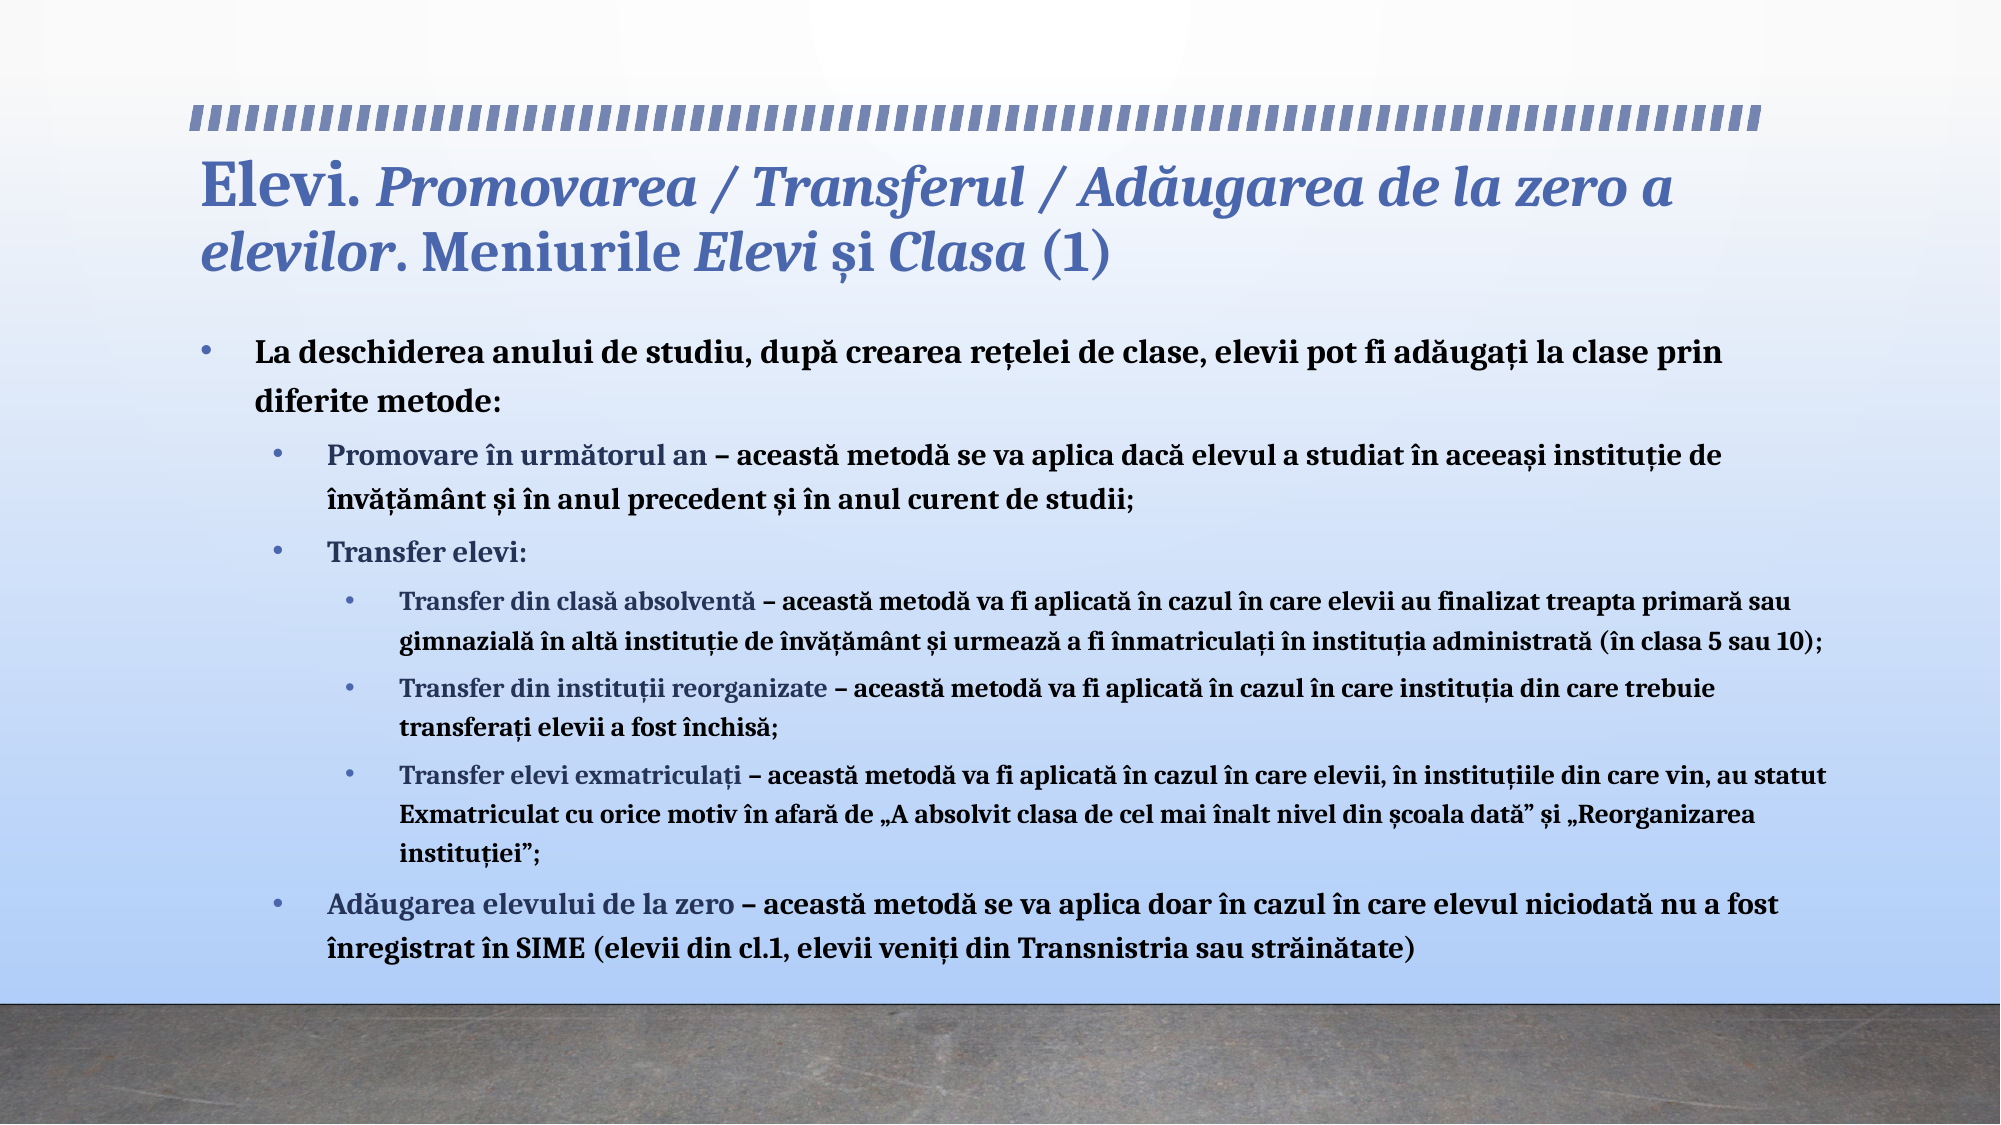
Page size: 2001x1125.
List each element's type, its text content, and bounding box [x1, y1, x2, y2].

list La deschiderea anului de studiu, după crearea rețelei de clase, elevii pot fi adăugați la clase prin diferite metode: Promovare în următorul an – această metodă se va aplica dacă elevul a studiat în aceeași instituție de învățământ și în anul precedent și în anul curent de studii; Transfer elevi: Transfer din clasă absolventă – această metodă va fi aplicată în cazul în care elevii au finalizat treapta primară sau gimnazială în altă instituție de învățământ și urmează a fi înmatriculați în instituția administrată (în clasa 5 sau 10); Transfer din instituții reorganizate – această metodă va fi aplicată în cazul în care instituția din care trebuie transferați elevii a fost închisă; Transfer elevi exmatriculați – această metodă va fi aplicată în cazul în care elevii, în instituțiile din care vin, au statut Exmatriculat cu orice motiv în afară de „A absolvit clasa de cel mai înalt nivel din școala dată” și „Reorganizarea instituției”; Adăugarea elevului de la zero – această metodă se va aplica doar în cazul în care elevul niciodată nu a fost înregistrat în SIME (elevii din cl.1, elevii veniți din Transnistria sau străinătate) [185, 313, 1854, 1008]
picture [0, 1004, 2000, 1124]
title Elevi. Promovarea / Transferul / Adăugarea de la zero a elevilor. Meniurile Elevi și Clasa (1) [185, 141, 1761, 313]
